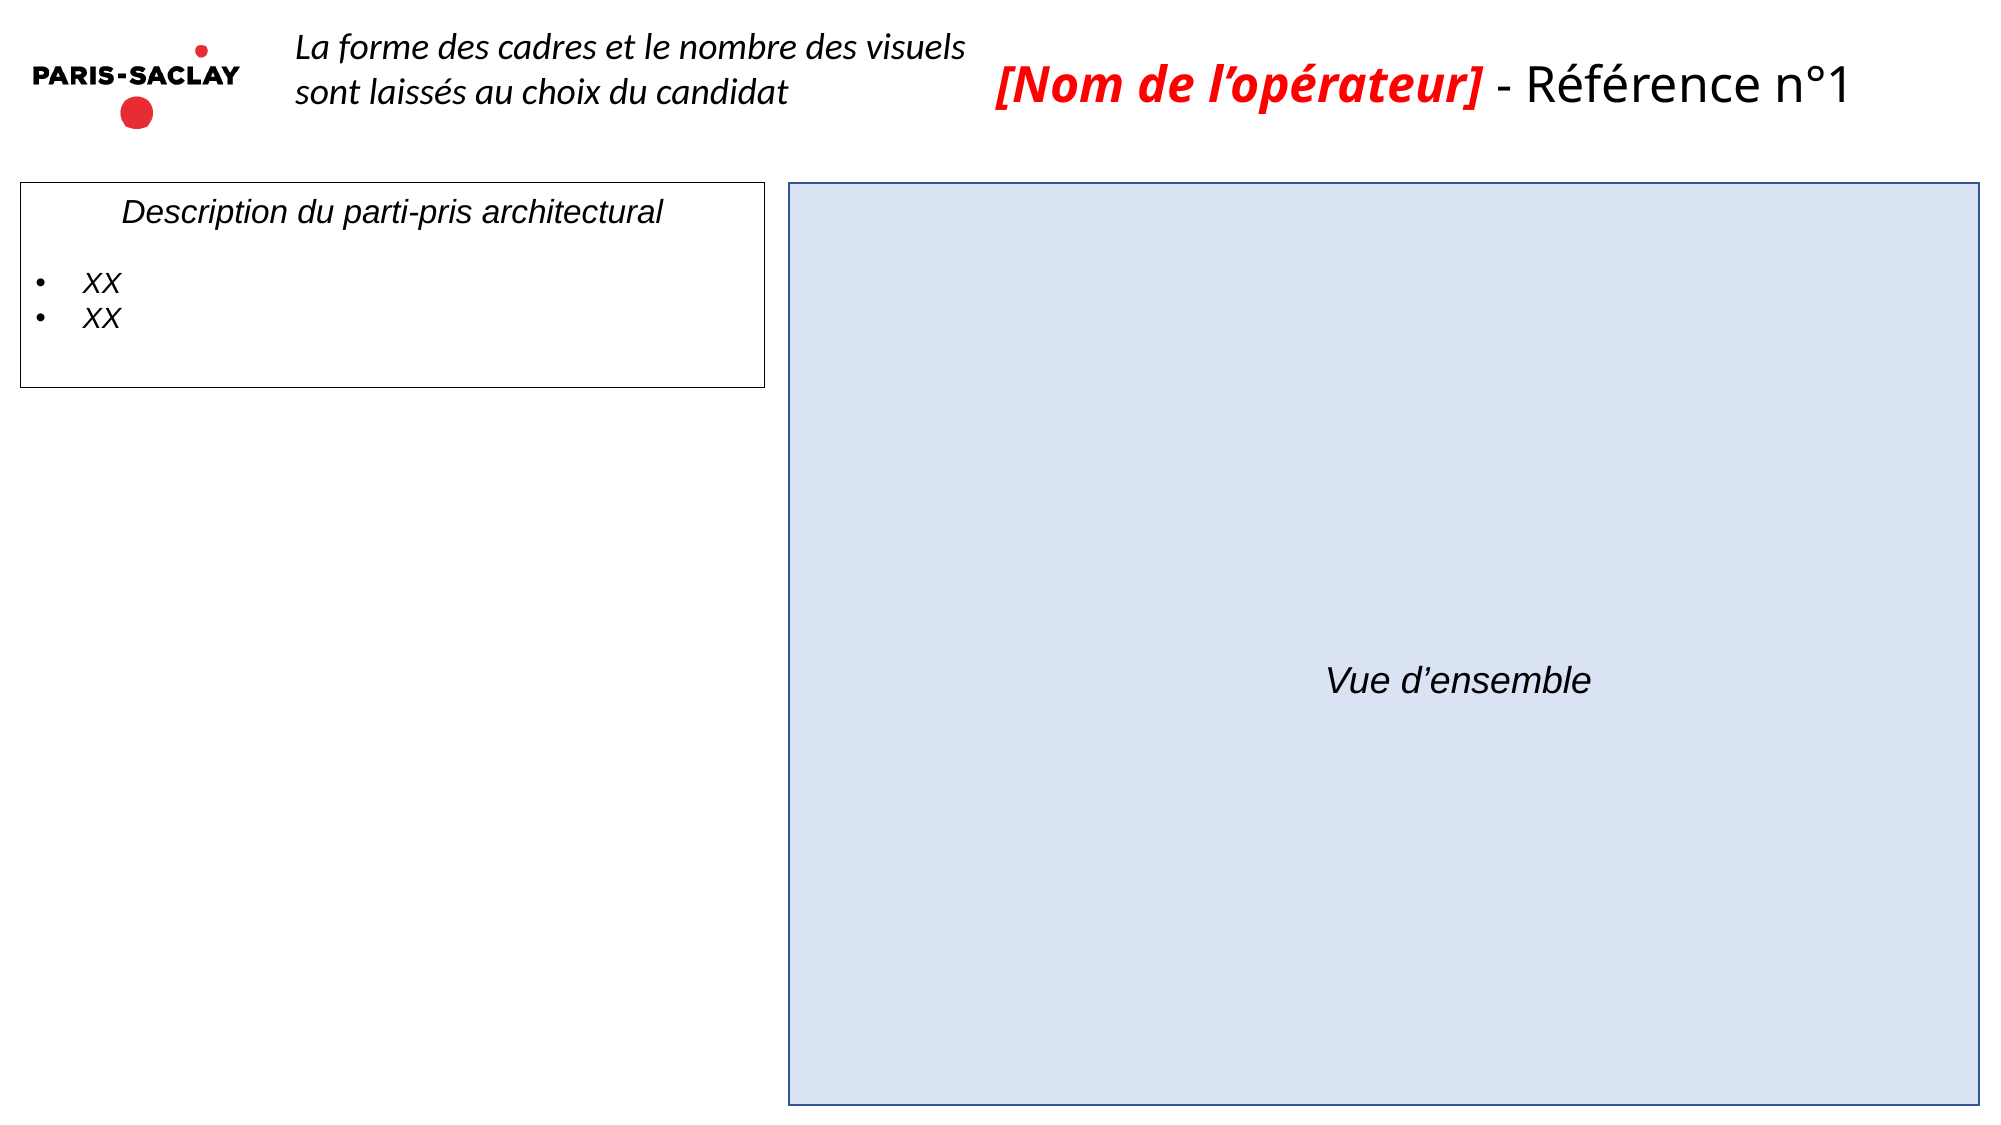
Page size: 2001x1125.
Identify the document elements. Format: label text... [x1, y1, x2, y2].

picture [0, 18, 273, 155]
text_box Vue d’ensemble [1310, 648, 1711, 709]
text_box [788, 182, 1980, 1106]
text_box La forme des cadres et le nombre des visuels sont laissés au choix du candidat [280, 14, 1683, 120]
text_box [Nom de l’opérateur] - Référence n°1 [981, 44, 2000, 120]
text_box Description du parti-pris architectural XX XX [20, 182, 765, 388]
